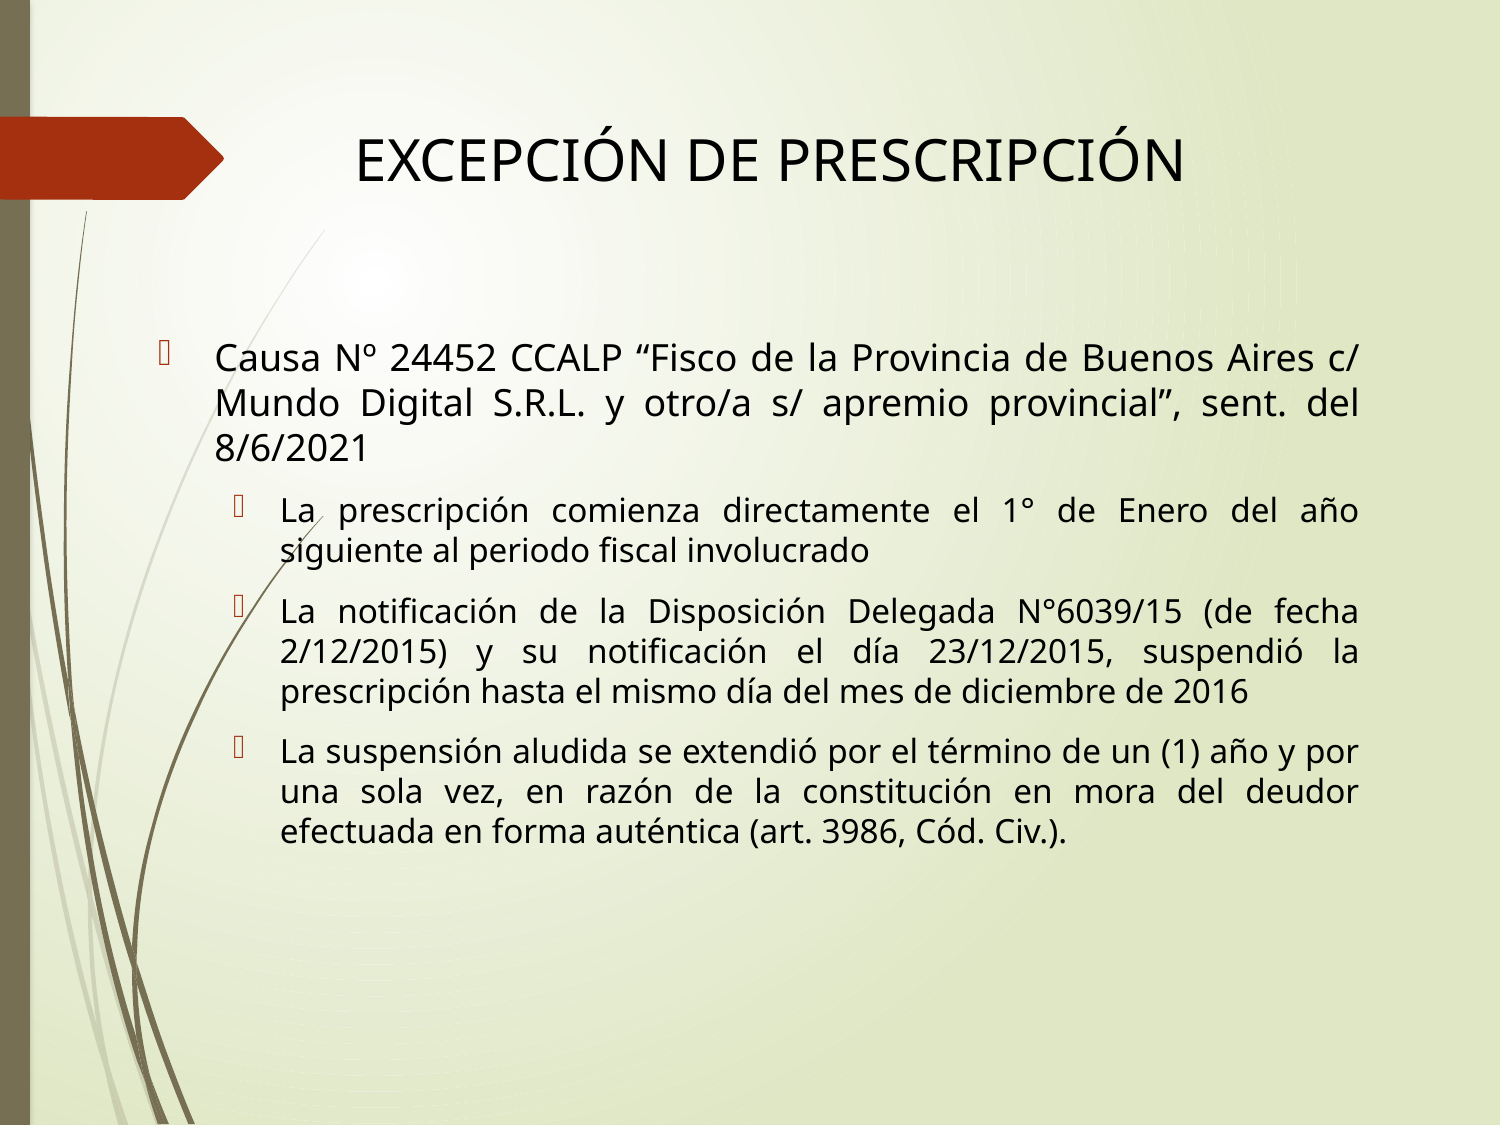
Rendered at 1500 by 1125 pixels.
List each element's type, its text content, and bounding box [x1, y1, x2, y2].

title Excepción de prescripción [230, 116, 1312, 326]
list Causa Nº 24452 CCALP “Fisco de la Provincia de Buenos Aires c/ Mundo Digital S.R.L. y otro/a s/ apremio provincial”, sent. del 8/6/2021 La prescripción comienza directamente el 1° de Enero del año siguiente al periodo fiscal involucrado La notificación de la Disposición Delegada N°6039/15 (de fecha 2/12/2015) y su notificación el día 23/12/2015, suspendió la prescripción hasta el mismo día del mes de diciembre de 2016 La suspensión aludida se extendió por el término de un (1) año y por una sola vez, en razón de la constitución en mora del deudor efectuada en forma auténtica (art. 3986, Cód. Civ.). [143, 326, 1376, 1012]
